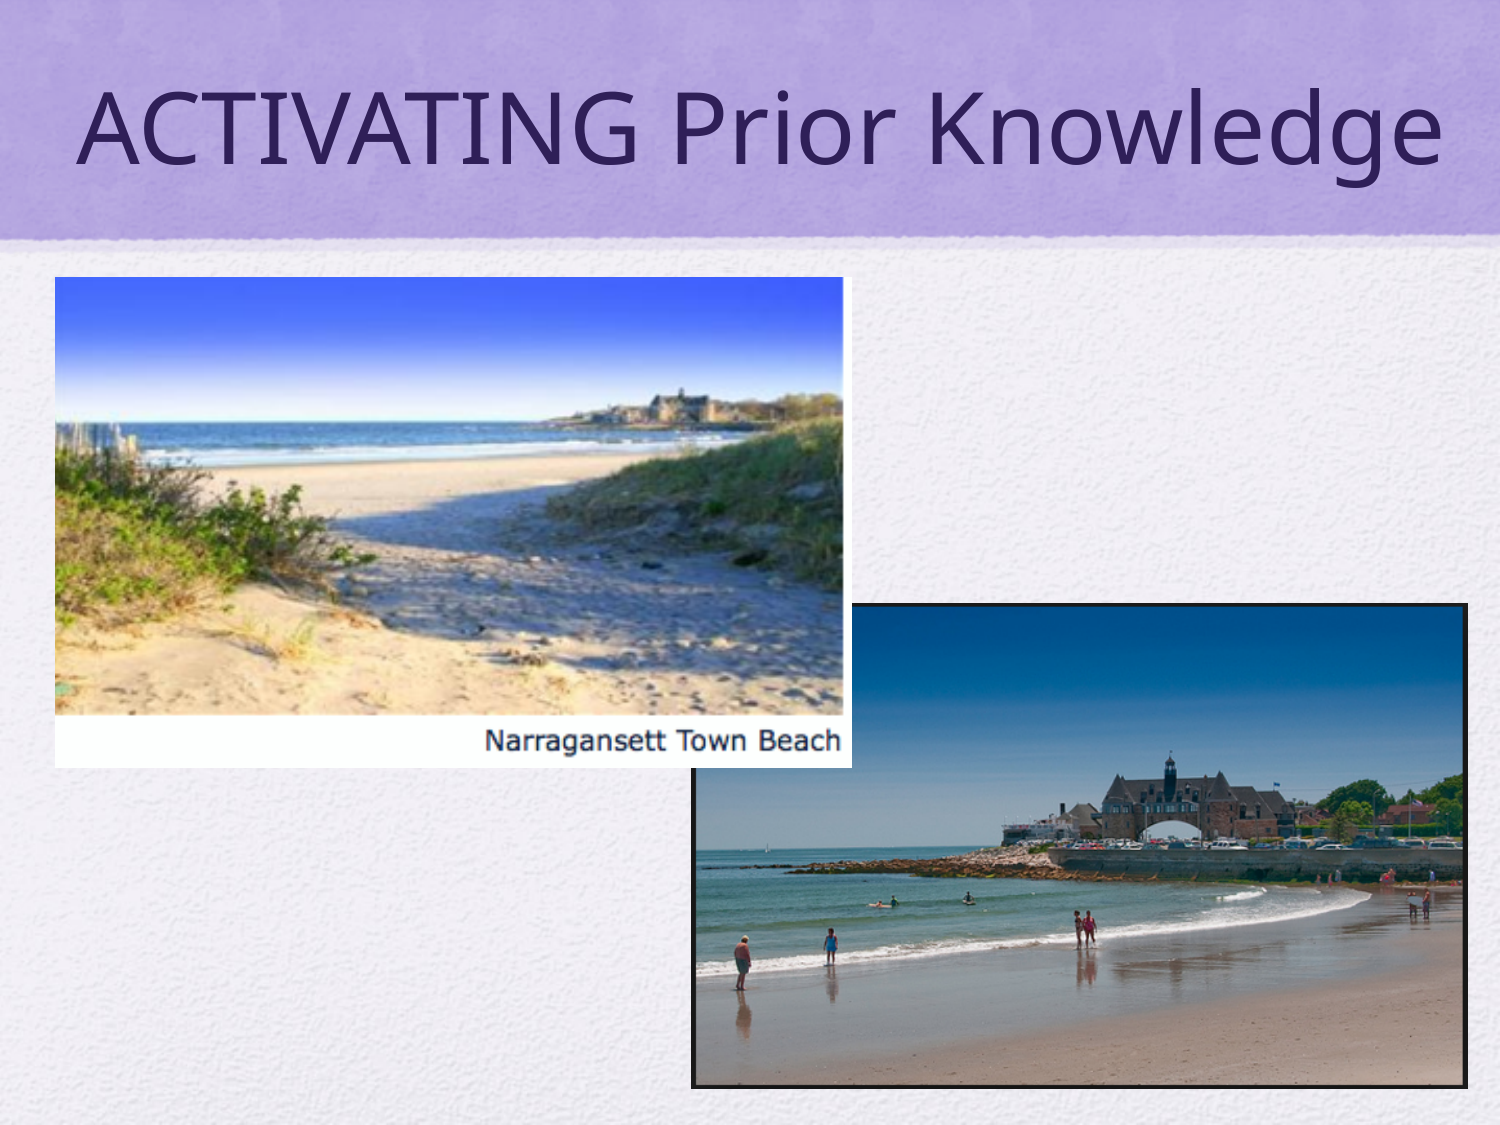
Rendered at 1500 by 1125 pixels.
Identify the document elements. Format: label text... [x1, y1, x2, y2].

picture [0, 225, 1500, 1125]
title ACTIVATING Prior Knowledge [55, 6, 1468, 239]
